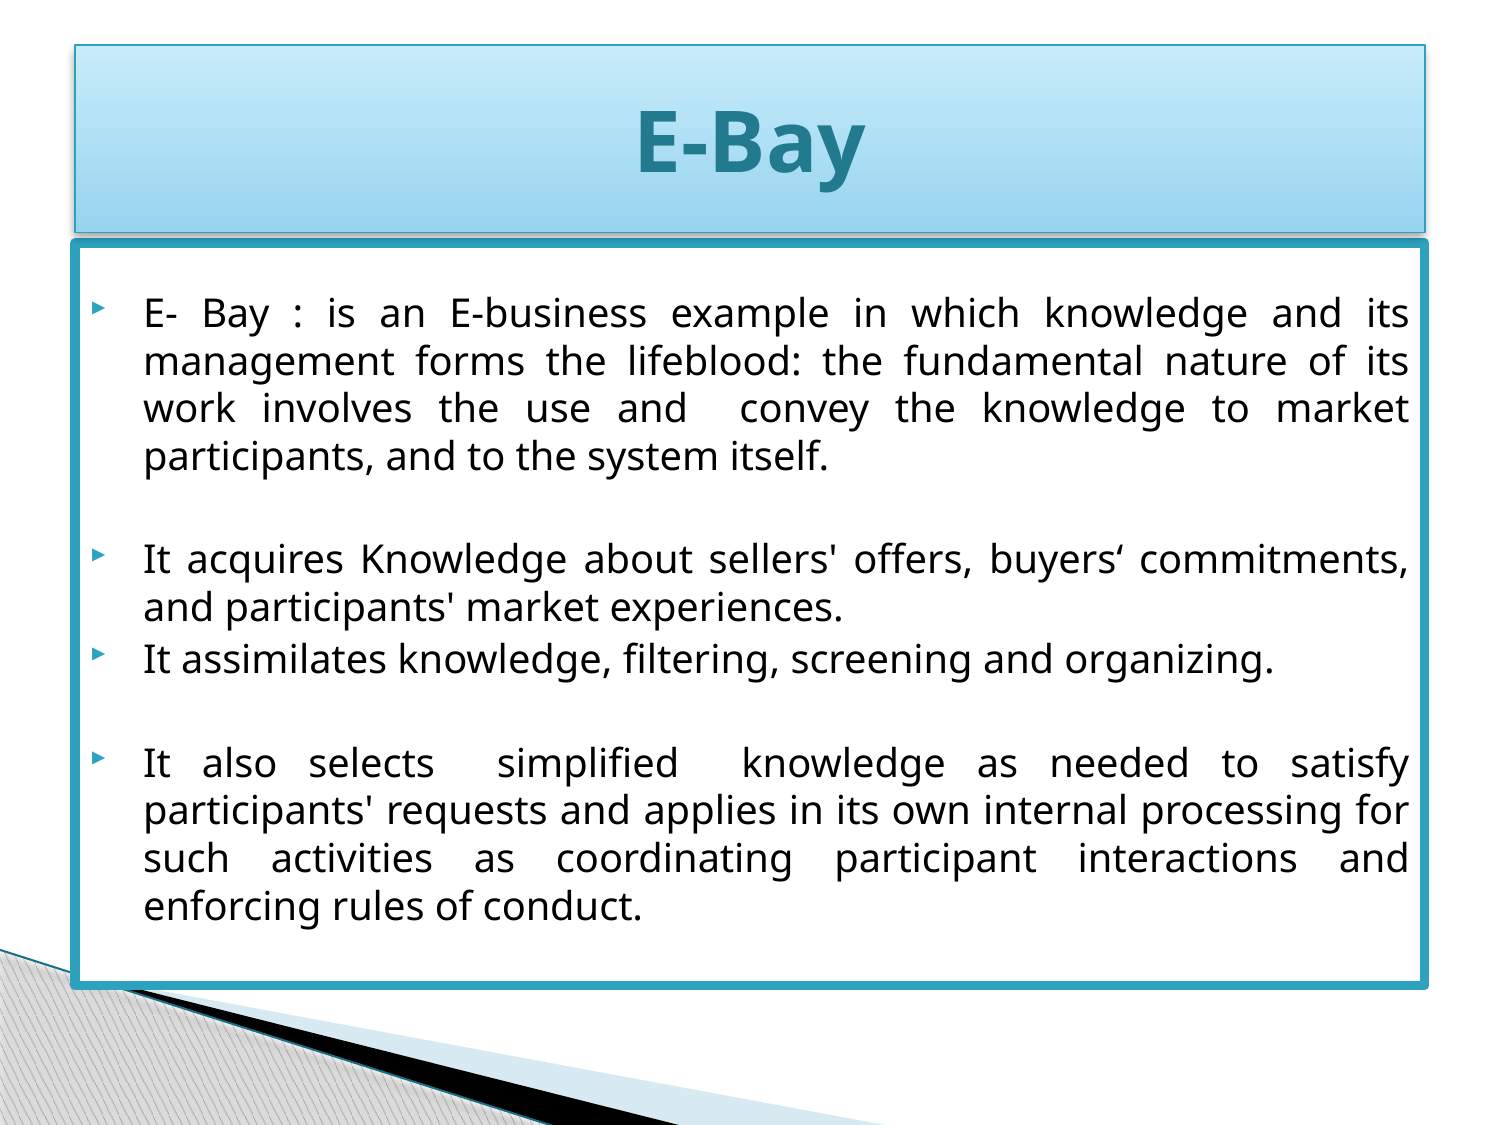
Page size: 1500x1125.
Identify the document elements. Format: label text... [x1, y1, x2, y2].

title E-Bay [74, 44, 1426, 233]
list E- Bay : is an E-business example in which knowledge and its management forms the lifeblood: the fundamental nature of its work involves the use and convey the knowledge to market participants, and to the system itself. It acquires Knowledge about sellers' offers, buyers‘ commitments, and participants' market experiences. It assimilates knowledge, filtering, screening and organizing. It also selects simplified knowledge as needed to satisfy participants' requests and applies in its own internal processing for such activities as coordinating participant interactions and enforcing rules of conduct. [70, 240, 1429, 990]
